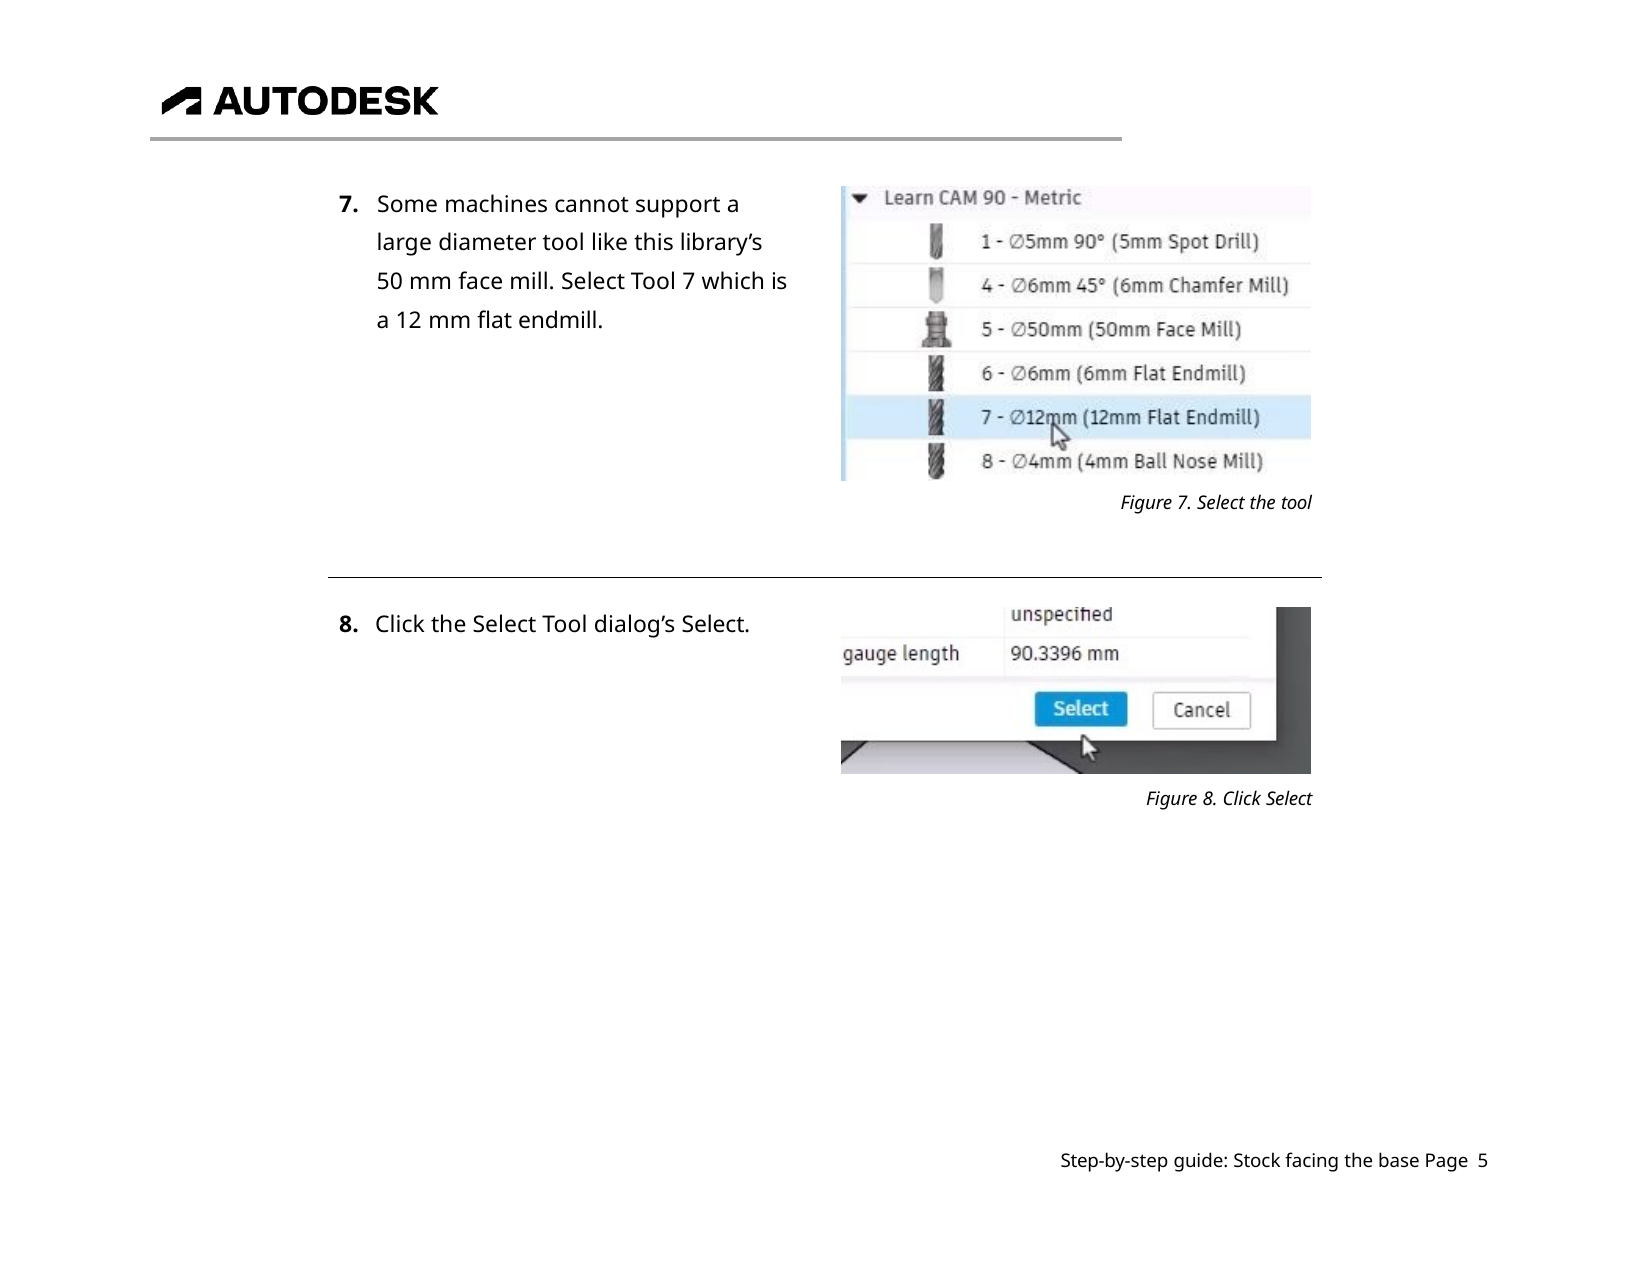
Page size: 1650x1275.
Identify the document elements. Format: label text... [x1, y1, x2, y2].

picture [841, 607, 1311, 774]
picture [161, 86, 439, 115]
picture [841, 186, 1311, 481]
table_cell Figure 8. Click Select [816, 578, 1322, 819]
table_cell 8. Click the Select Tool dialog’s Select. [328, 578, 816, 819]
table_header Figure 7. Select the tool [816, 187, 1322, 577]
table_header 7. Some machines cannot support a large diameter tool like this library’s 50 mm face mill. Select Tool 7 which is a 12 mm flat endmill. [328, 187, 816, 577]
slide_number Step-by-step guide: Stock facing the base Page 3 [1058, 1145, 1509, 1275]
